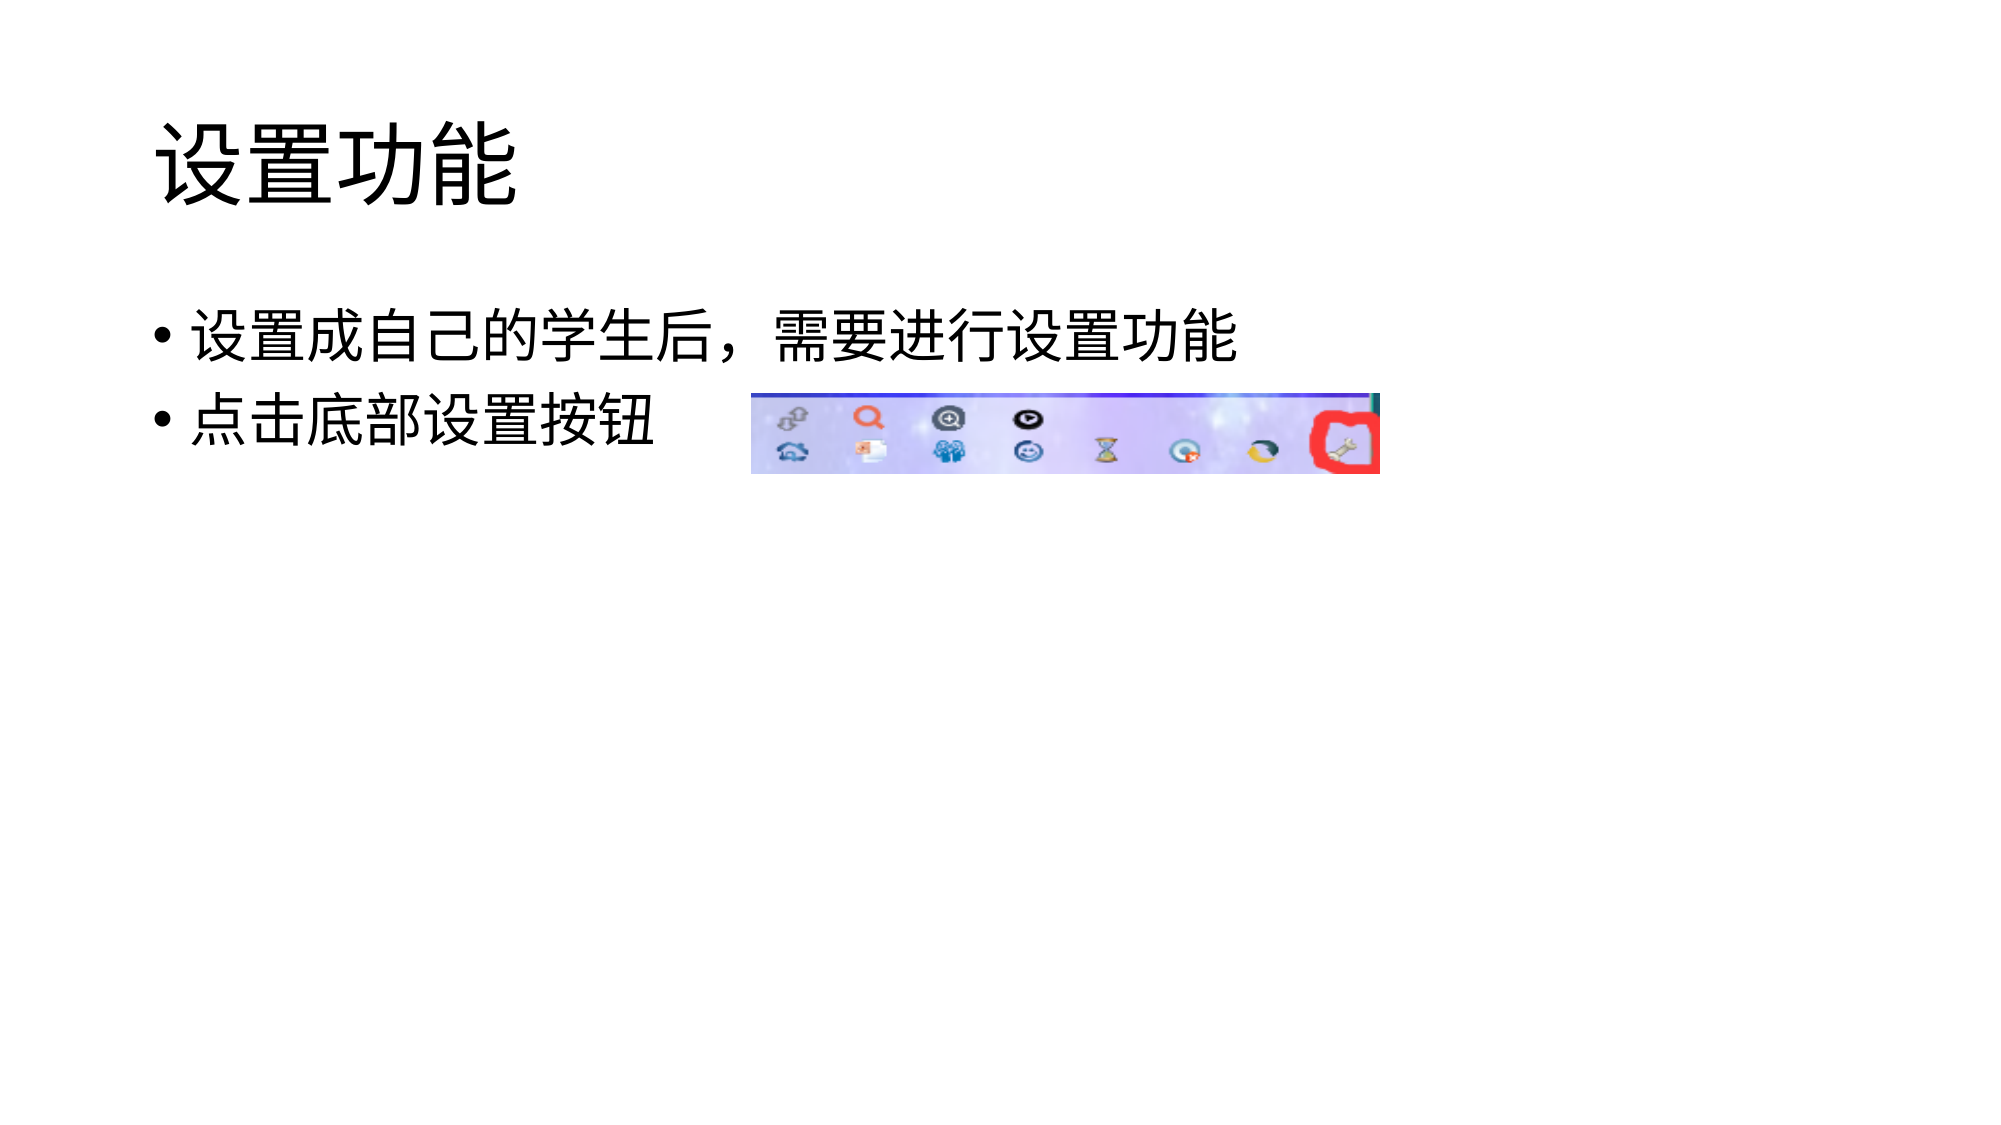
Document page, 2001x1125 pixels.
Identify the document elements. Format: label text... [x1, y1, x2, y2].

title 设置功能 [137, 59, 1863, 278]
picture [751, 393, 1380, 474]
list 设置成自己的学生后，需要进行设置功能 点击底部设置按钮 [137, 299, 1863, 1014]
